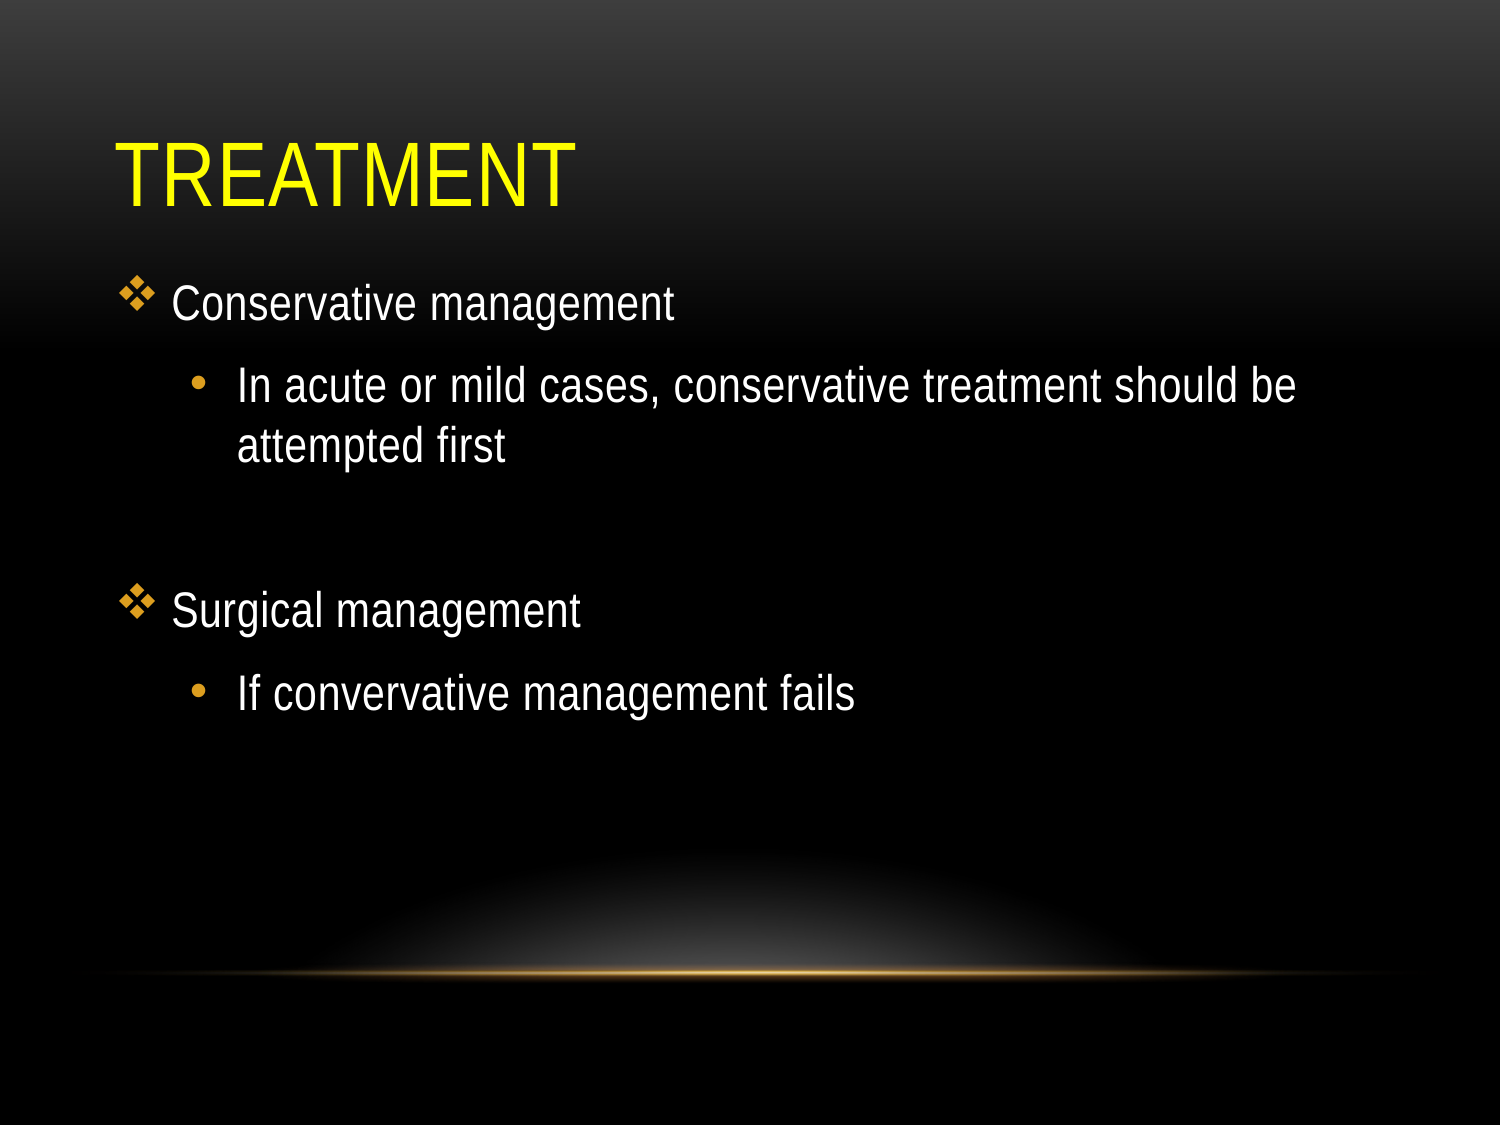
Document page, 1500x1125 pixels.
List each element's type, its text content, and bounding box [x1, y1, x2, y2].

picture [0, 0, 1500, 1125]
list Conservative management In acute or mild cases, conservative treatment should be attempted first Surgical management If convervative management fails [99, 262, 1400, 938]
title Treatment [99, 45, 1400, 233]
